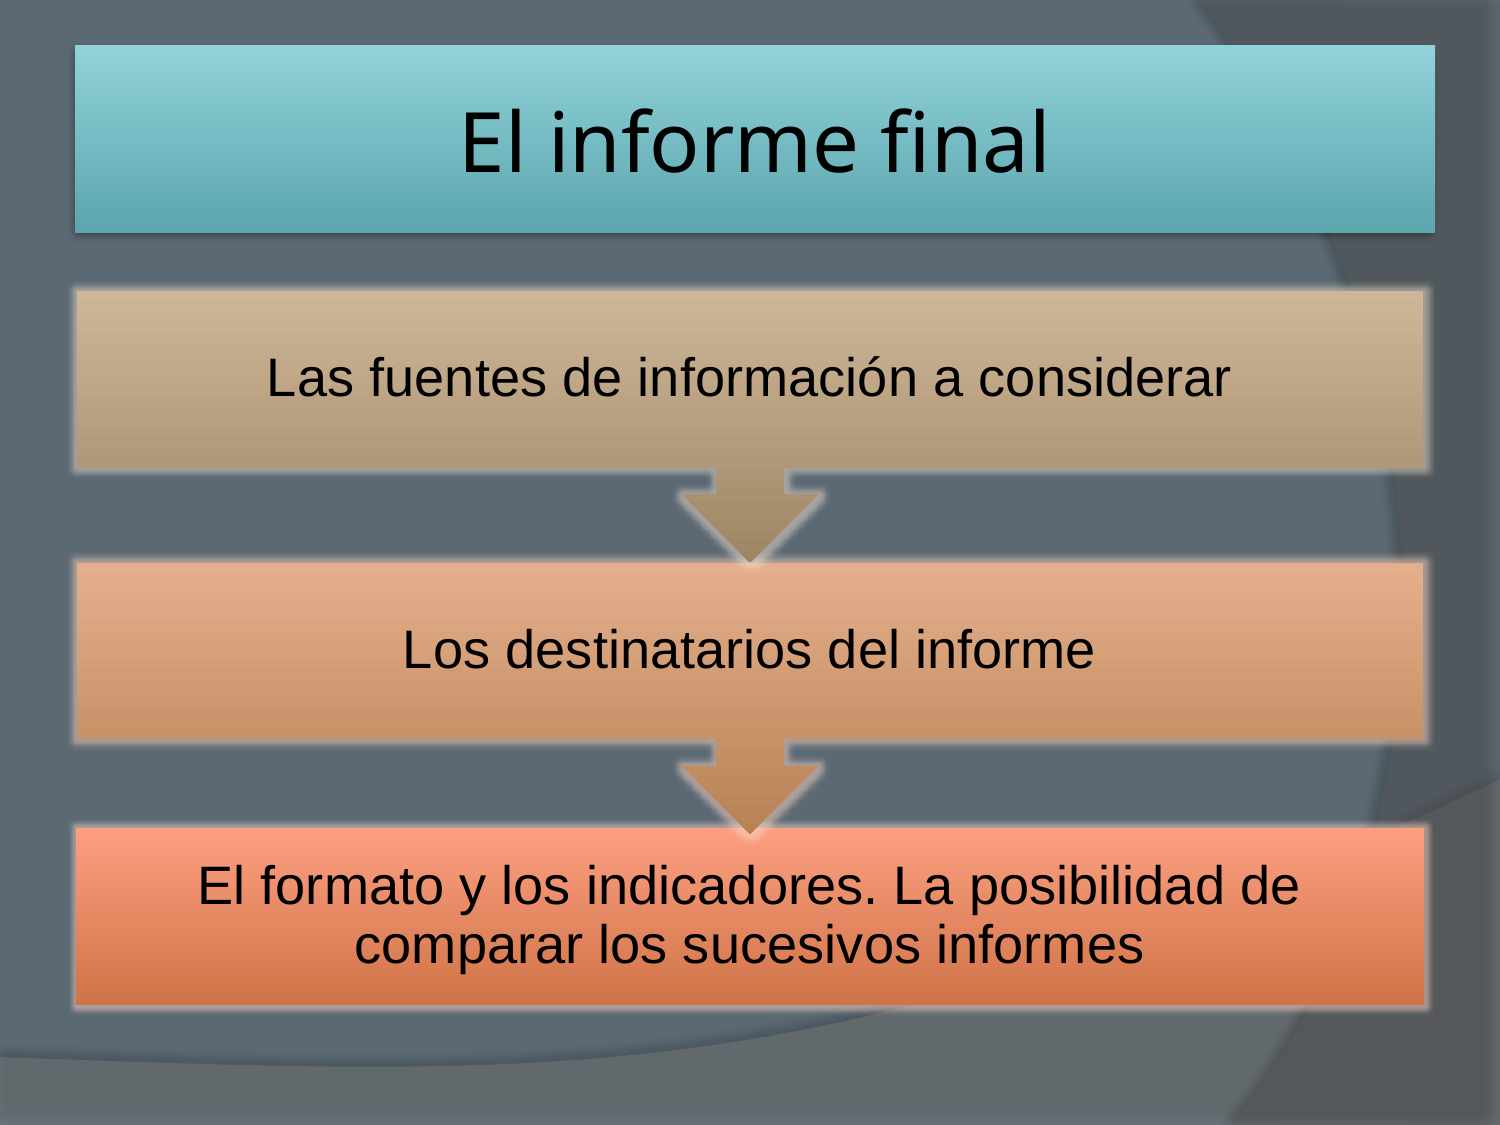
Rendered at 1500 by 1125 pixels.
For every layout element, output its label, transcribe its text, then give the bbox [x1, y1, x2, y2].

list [76, 290, 1424, 1006]
title El informe final [74, 44, 1436, 233]
